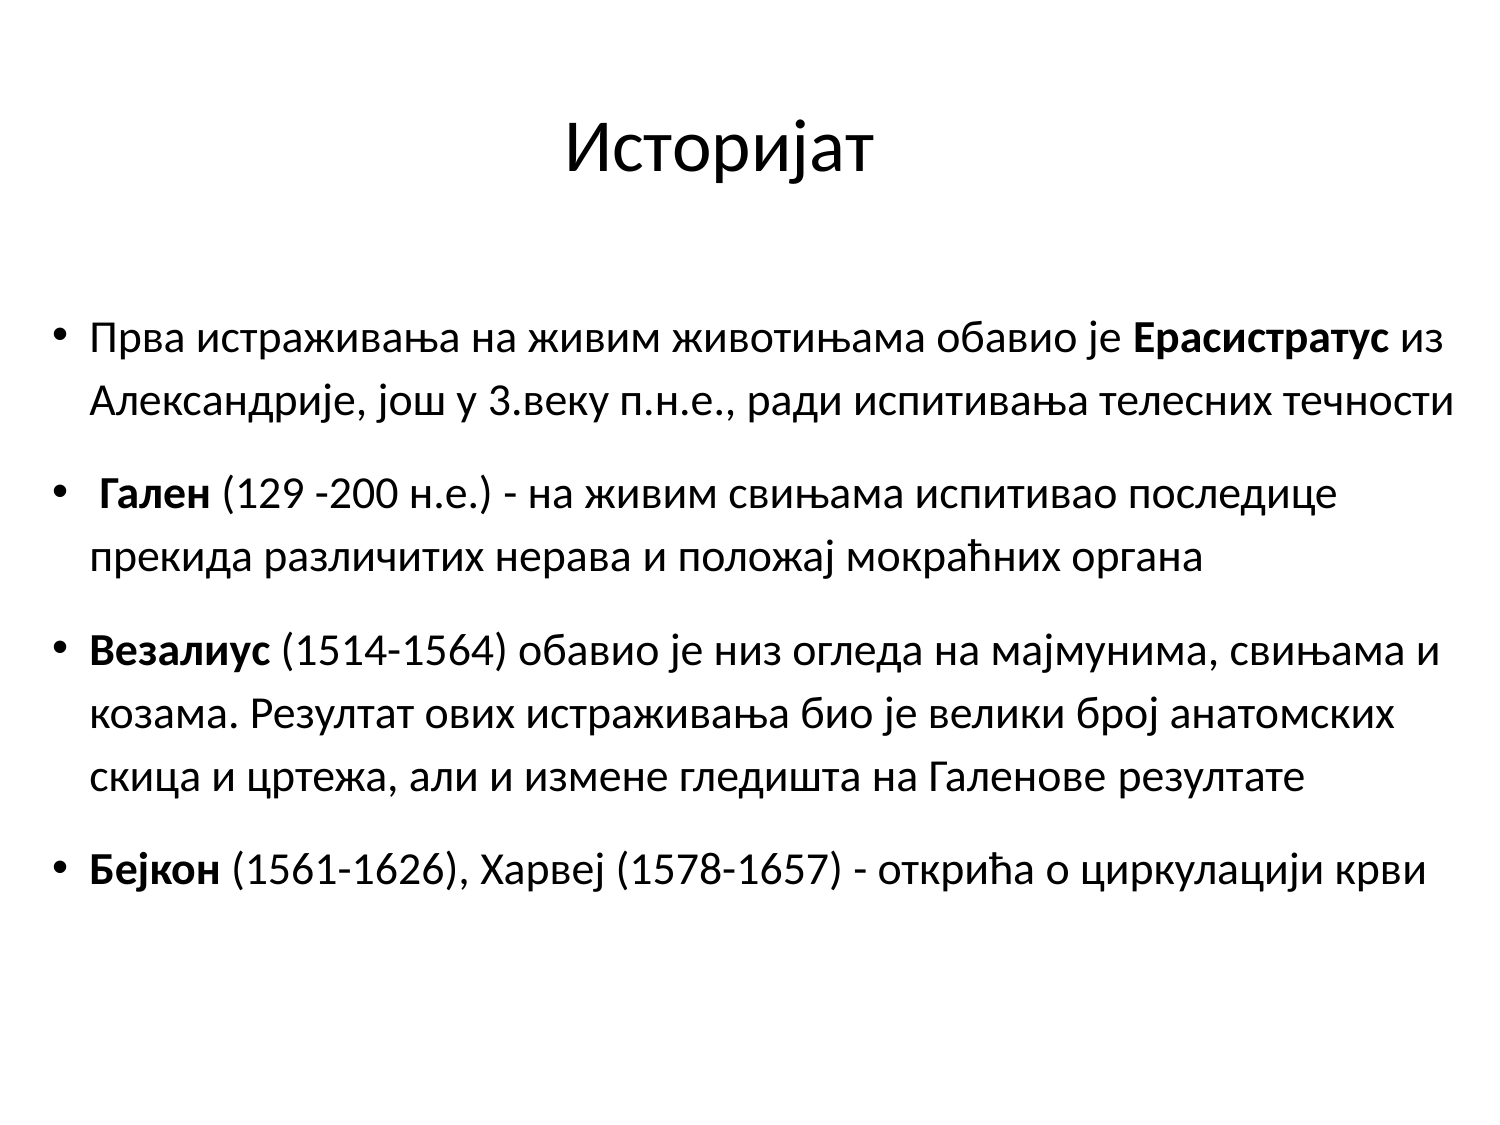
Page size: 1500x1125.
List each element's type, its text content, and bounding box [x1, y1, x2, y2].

list Прва истраживања на живим животињама обавио је Ерасистратус из Александрије, још у 3.веку п.н.е., ради испитивања телесних течности Гален (129 -200 н.е.) - на живим свињама испитивао последице прекида различитих нерава и положај мокраћних органа Везалиус (1514-1564) обавио је низ огледа на мајмунима, свињама и козама. Резултат ових истраживања био је велики број анатомских скица и цртежа, али и измене гледишта на Галенове резултате Бејкон (1561-1626), Харвеј (1578-1657) - открића о циркулацији крви [0, 290, 1500, 1034]
title Историјат [53, 78, 1404, 206]
